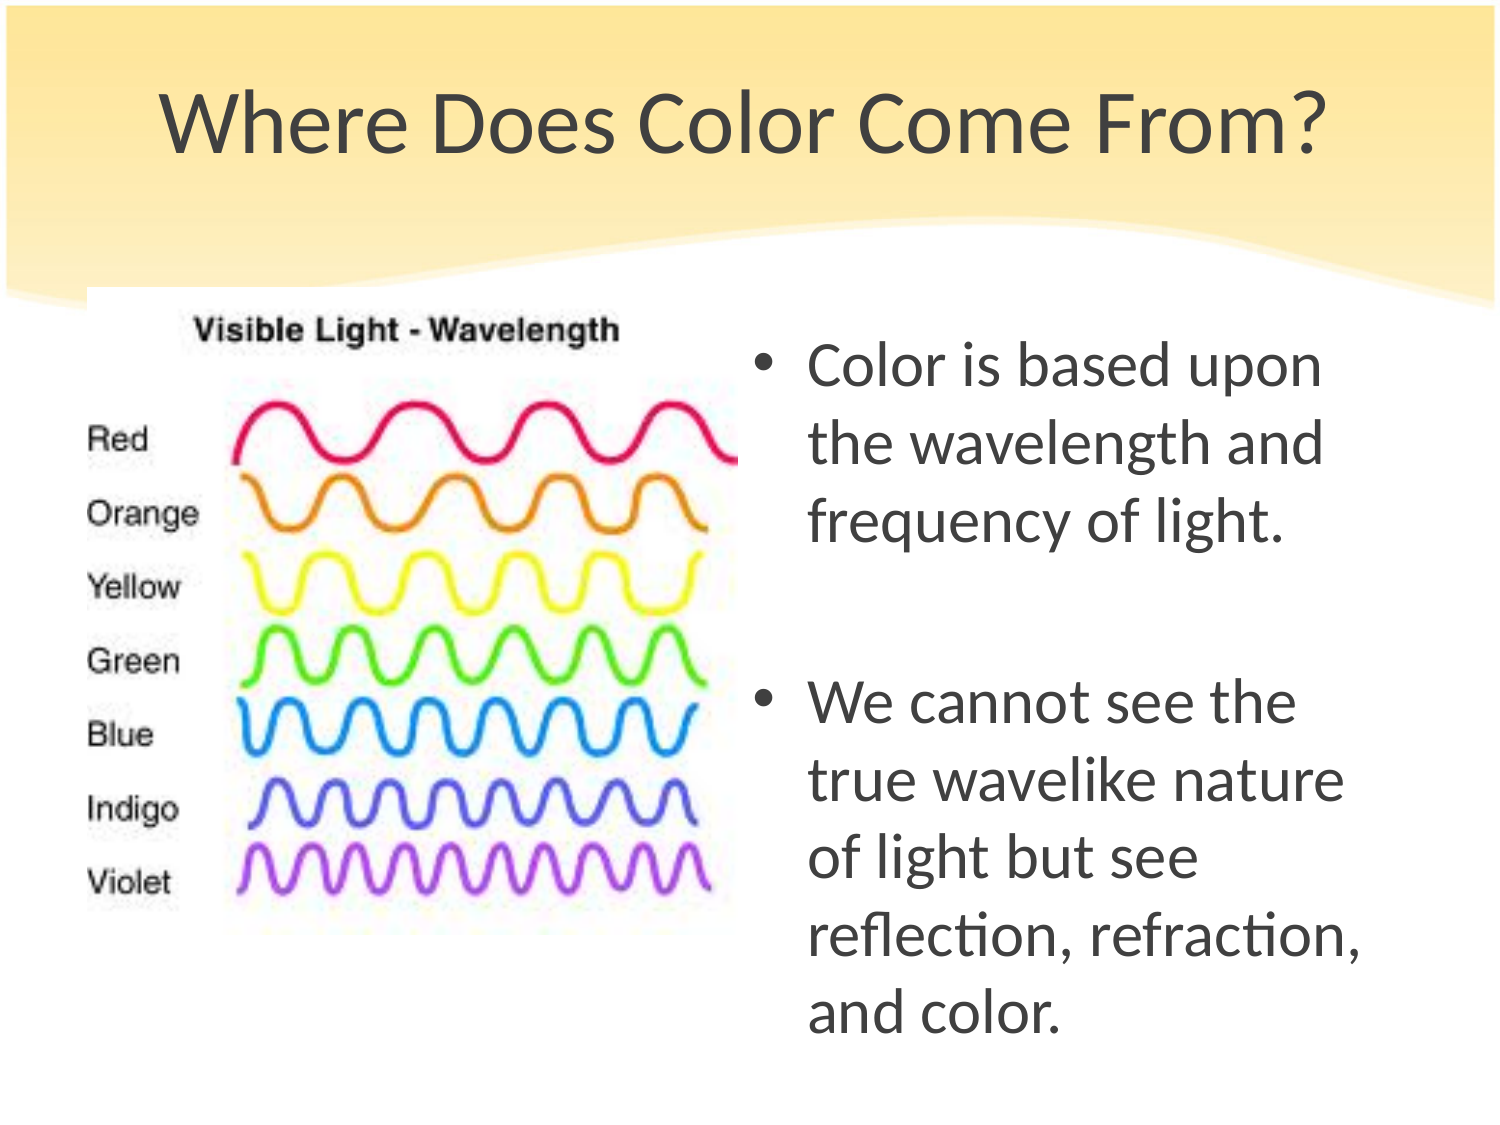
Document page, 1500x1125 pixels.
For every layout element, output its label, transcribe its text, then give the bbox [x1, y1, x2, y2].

picture [0, 0, 1500, 1125]
list Color is based upon the wavelength and frequency of light. We cannot see the true wavelike nature of light but see reflection, refraction, and color. [737, 314, 1421, 1055]
title Where Does Color Come From? [70, 46, 1421, 188]
